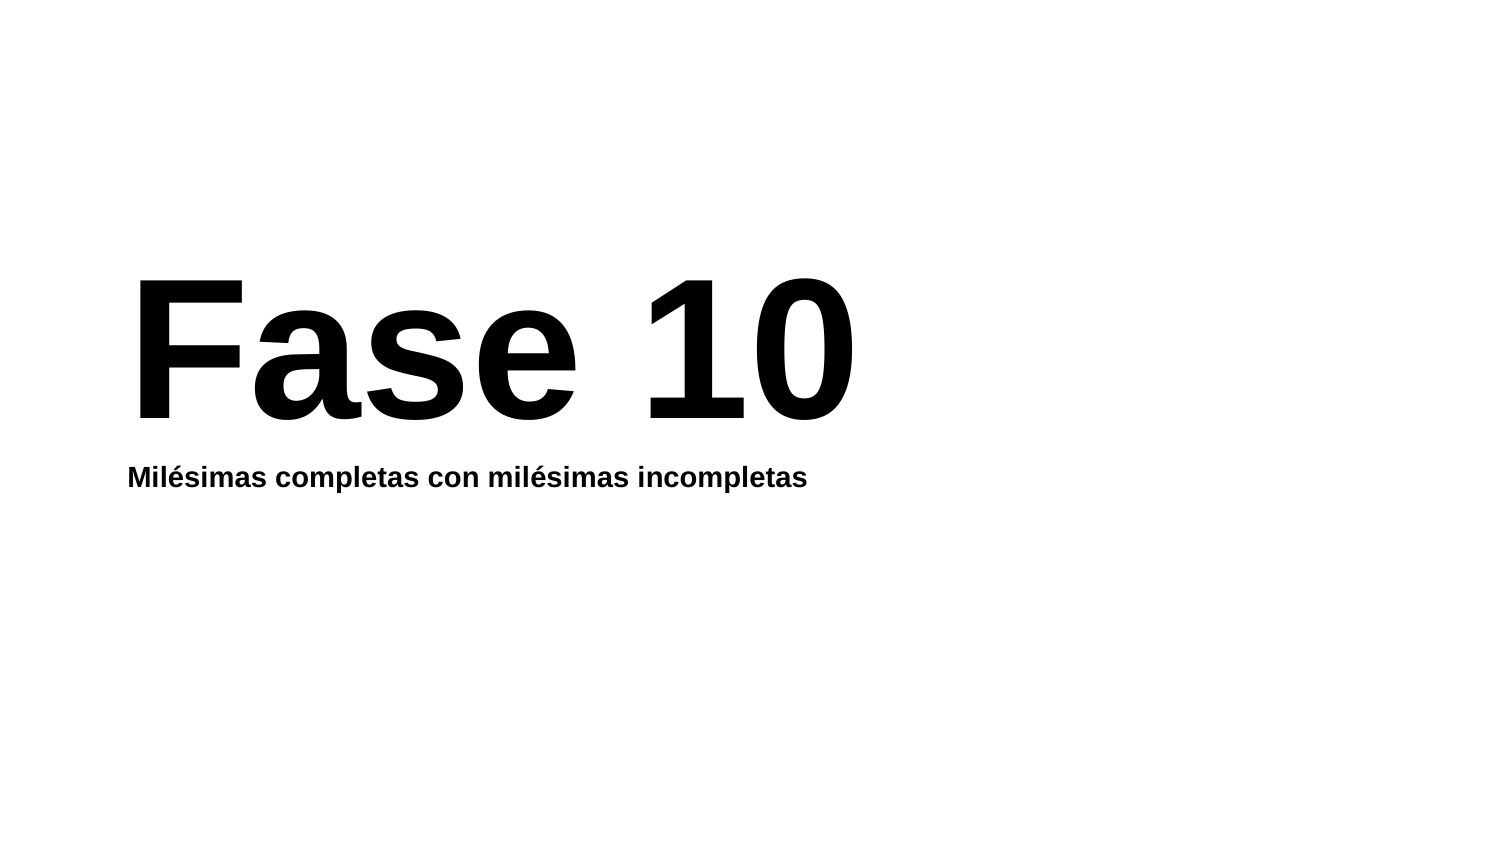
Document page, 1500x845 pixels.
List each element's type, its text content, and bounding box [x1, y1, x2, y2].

text_box Fase 10 Milésimas completas con milésimas incompletas [112, 318, 1388, 509]
